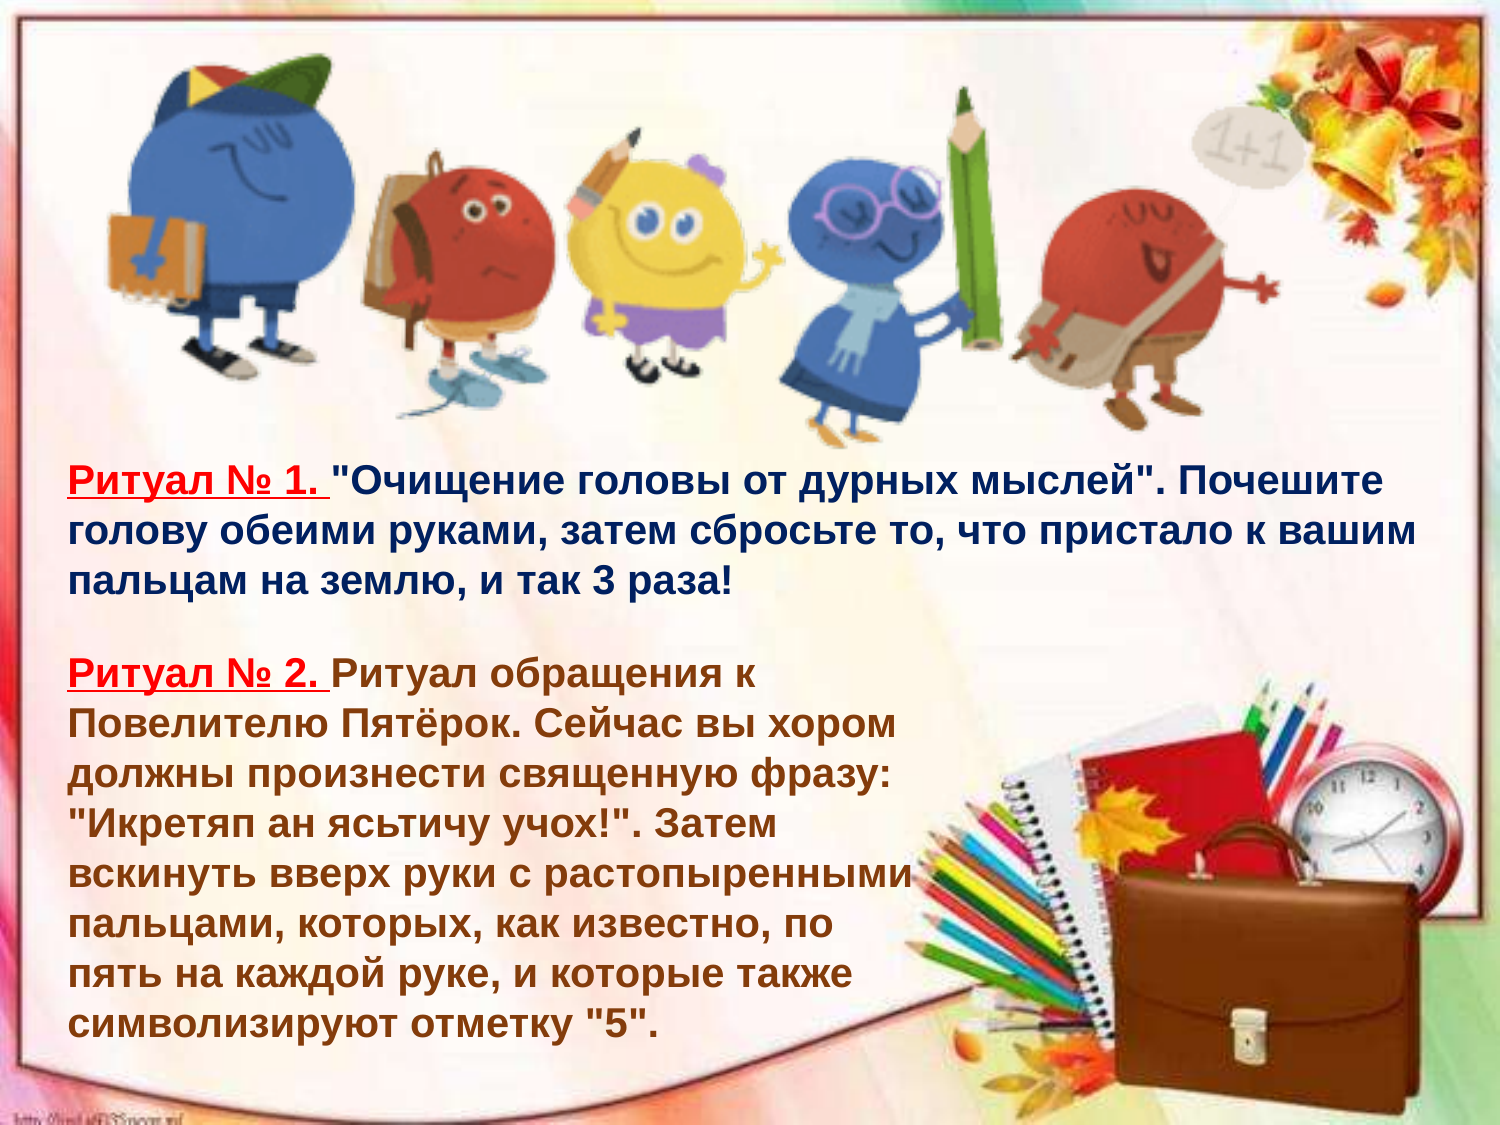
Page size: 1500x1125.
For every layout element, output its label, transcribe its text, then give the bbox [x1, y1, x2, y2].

text_box Ритуал № 1. "Очищение головы от дурных мыслей". Почешите голову обеими руками, затем сбросьте то, что пристало к вашим пальцам на землю, и так 3 раза! [52, 445, 1460, 611]
picture [0, 0, 1500, 1125]
text_box Ритуал № 2. Ритуал обращения к Повелителю Пятёрок. Сейчас вы хором должны произнести священную фразу: "Икретяп ан ясьтичу учох!". Затем вскинуть вверх руки с растопыренными пальцами, которых, как известно, по пять на каждой руке, и которые также символизируют отметку "5". [52, 638, 950, 1054]
